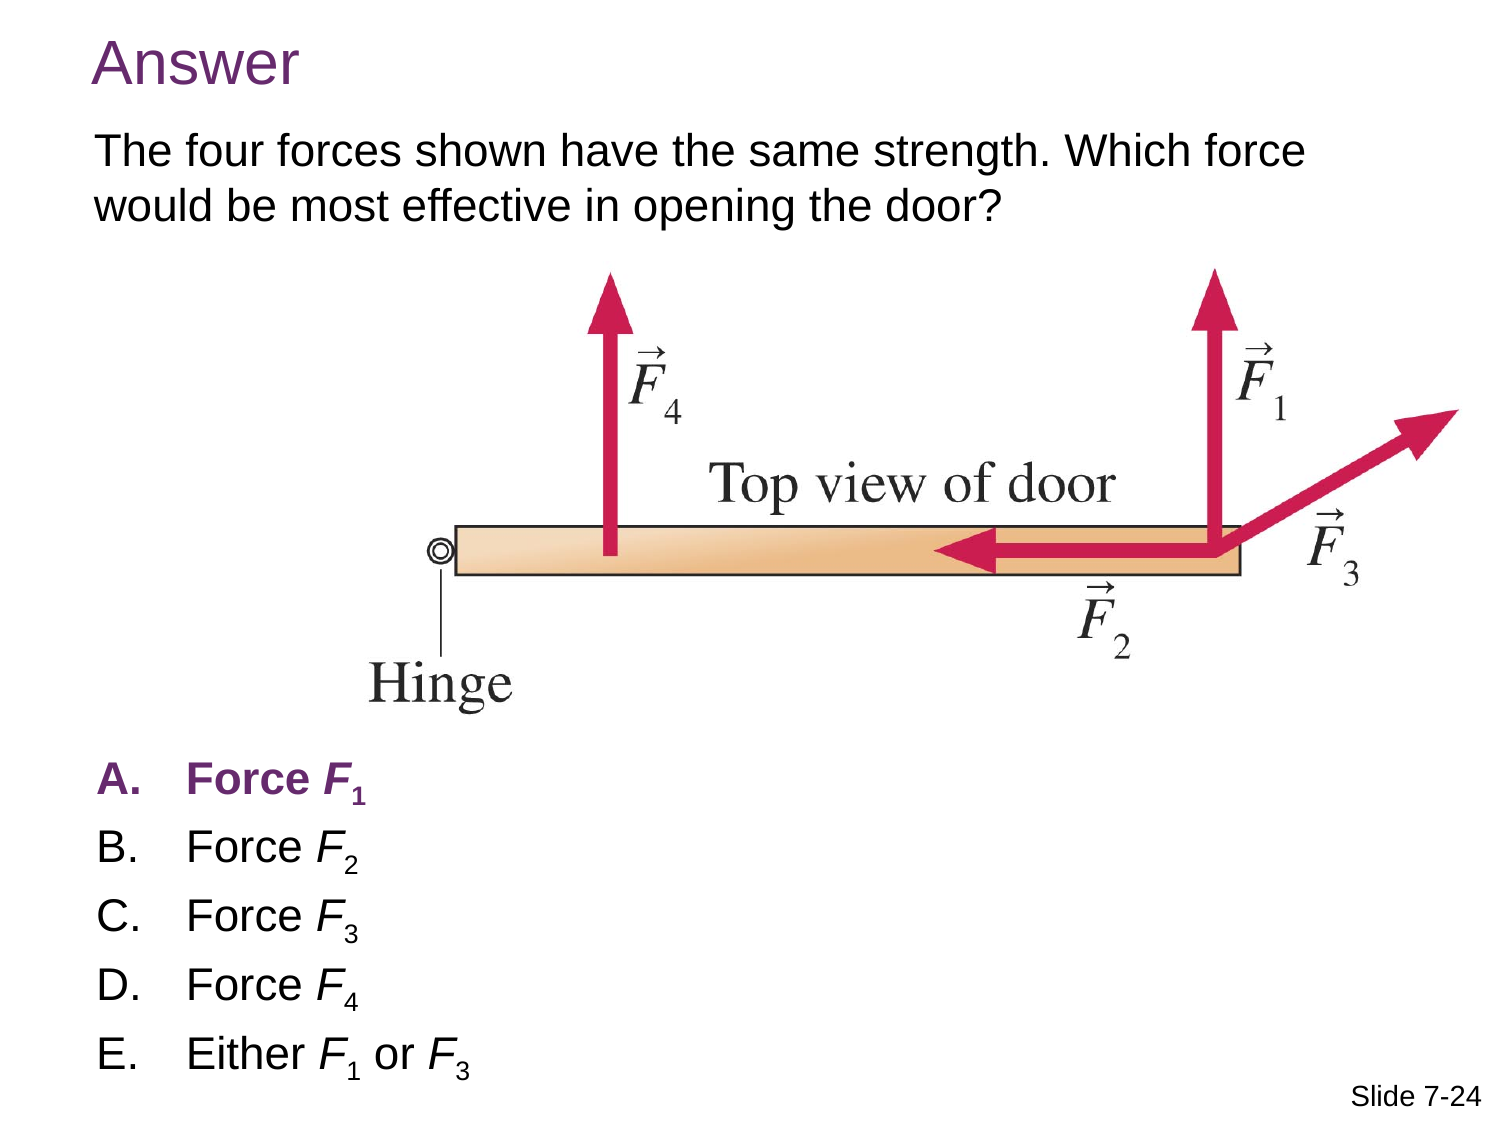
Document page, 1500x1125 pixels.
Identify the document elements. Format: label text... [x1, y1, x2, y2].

text_box The four forces shown have the same strength. Which force would be most effective in opening the door? [93, 120, 1396, 226]
picture [363, 260, 1463, 716]
text_box Answer [91, 22, 1325, 100]
text_box Force F1 Force F2 Force F3 Force F4 Either F1 or F3 [82, 735, 586, 1093]
text_box Slide 7-24 [1337, 1070, 1496, 1119]
